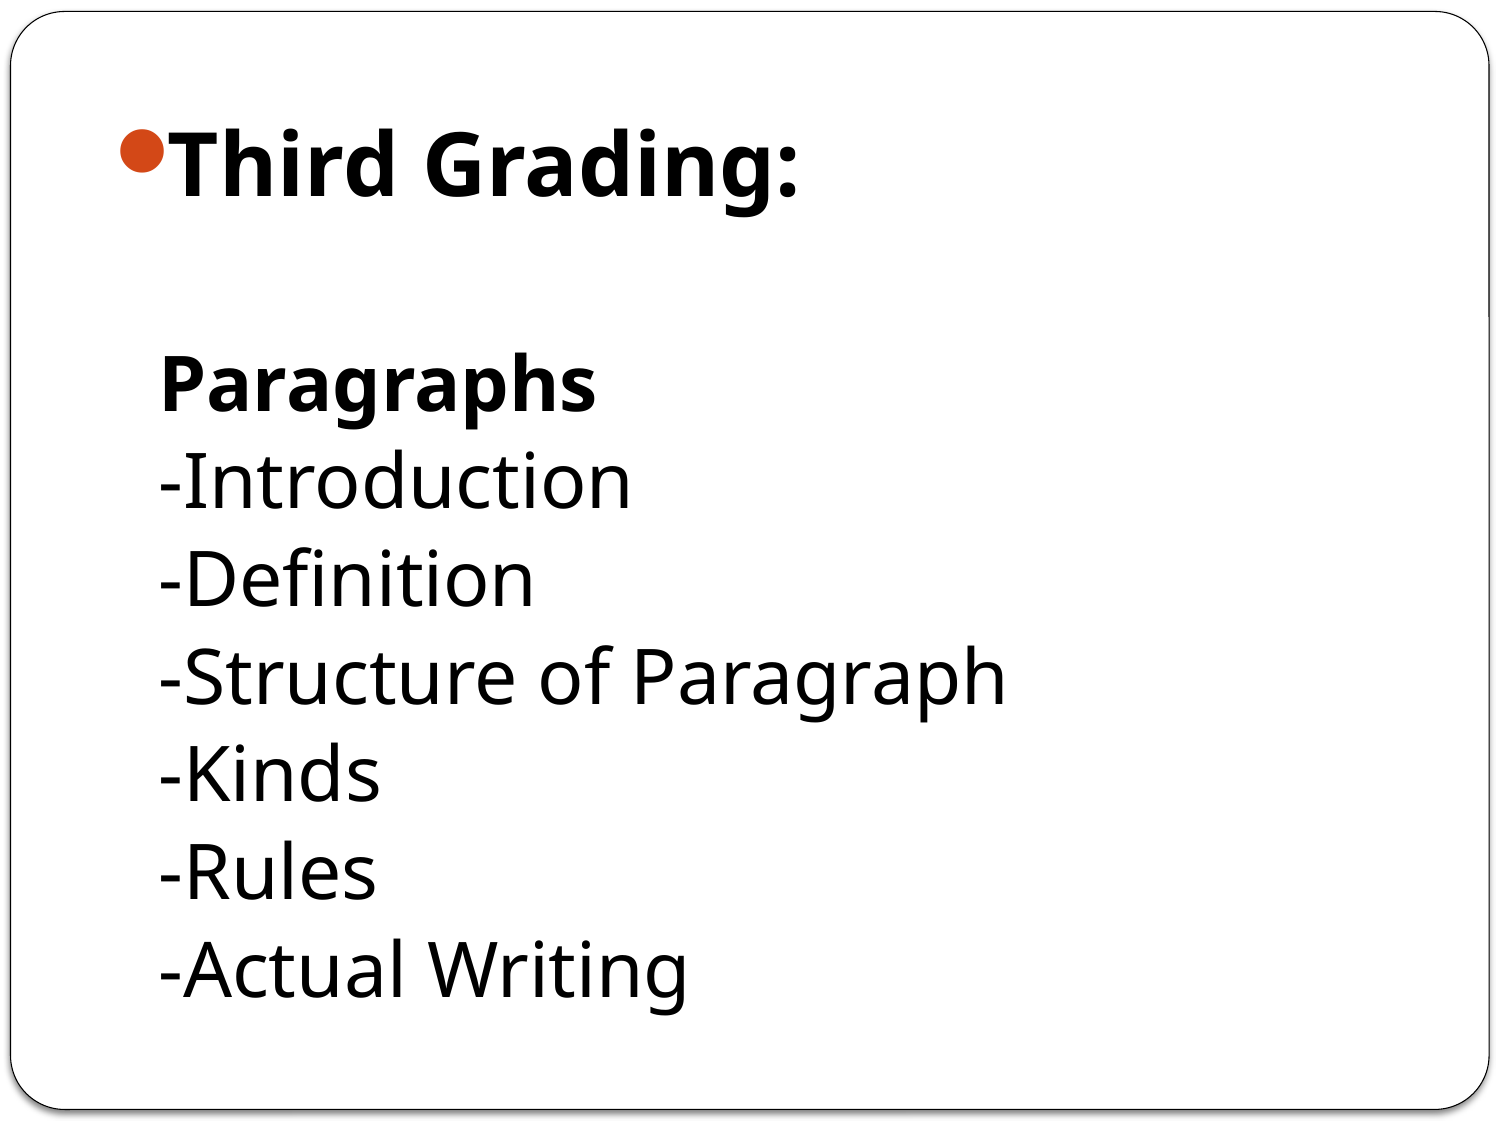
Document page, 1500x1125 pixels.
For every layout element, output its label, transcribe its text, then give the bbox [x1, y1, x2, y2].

list Third Grading: Paragraphs -Introduction -Definition -Structure of Paragraph -Kinds -Rules -Actual Writing [99, 99, 1425, 1025]
